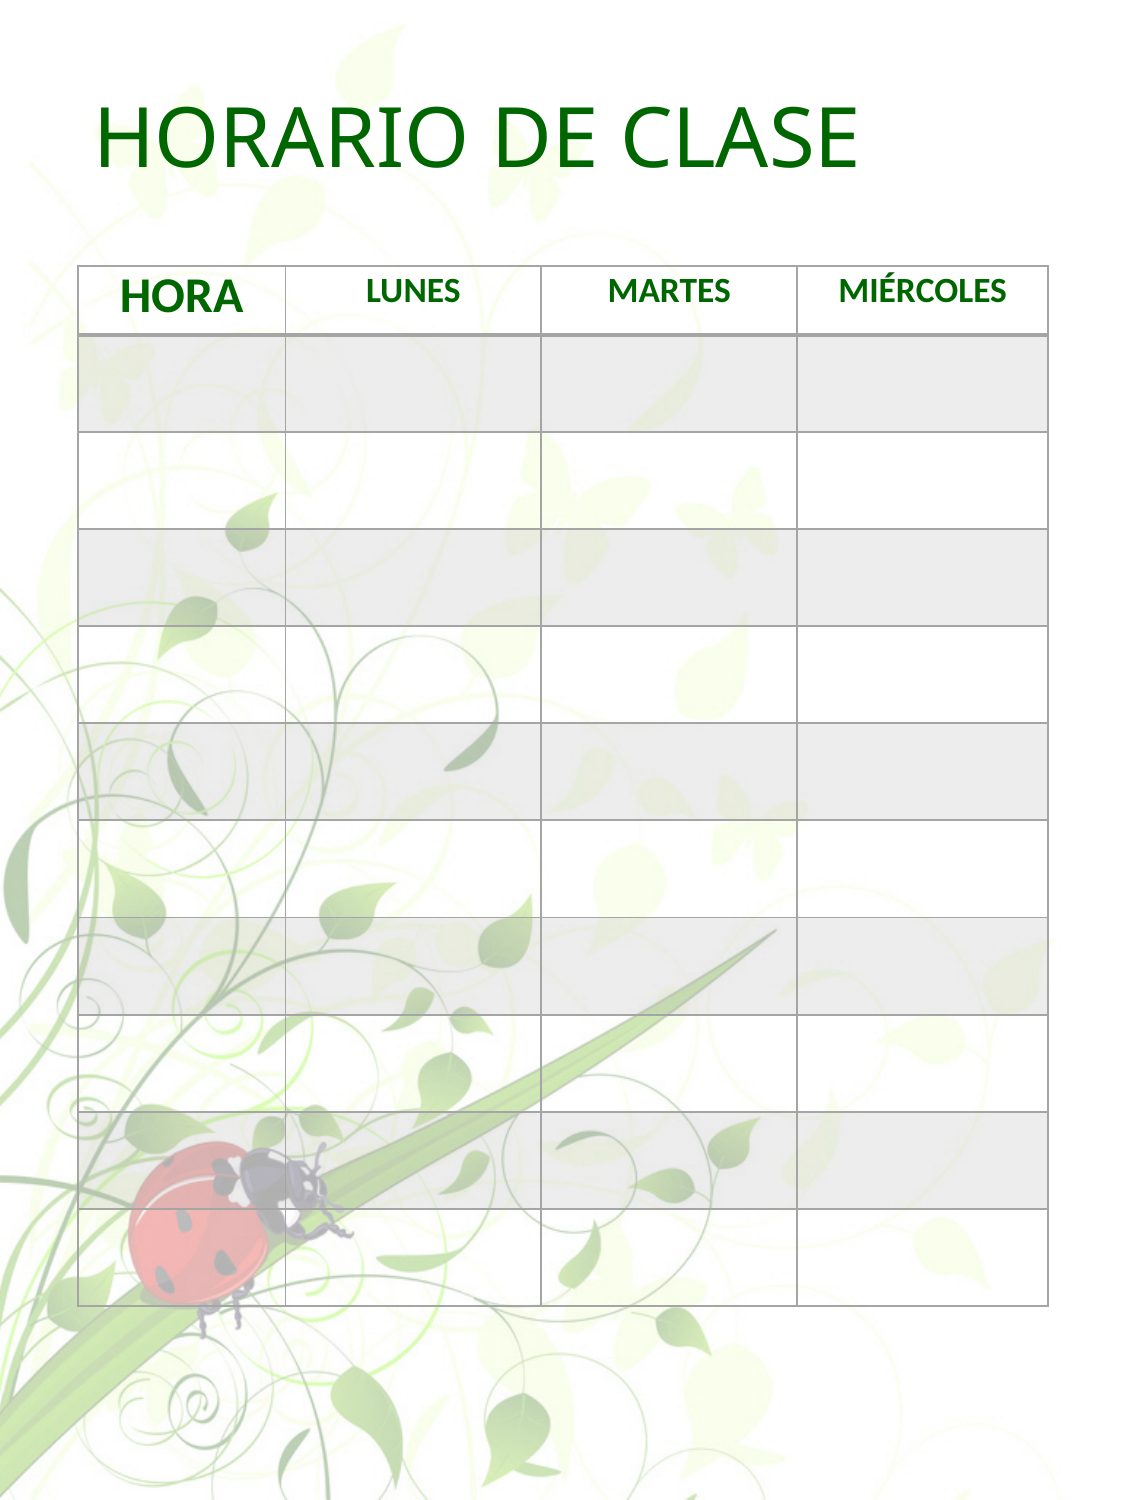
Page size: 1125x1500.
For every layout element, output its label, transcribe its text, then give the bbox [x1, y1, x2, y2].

table_cell [286, 1113, 540, 1208]
table_cell [79, 1113, 285, 1208]
table_cell [542, 918, 796, 1014]
table_cell [798, 821, 1047, 917]
table_cell [286, 433, 540, 528]
title HORARIO DE CLASE [77, 40, 1049, 241]
table_cell [79, 1210, 285, 1305]
table_cell [79, 337, 285, 431]
table_header HORA [79, 267, 285, 333]
table_cell [542, 1016, 796, 1111]
table_cell [798, 1016, 1047, 1111]
table_cell [798, 724, 1047, 819]
table_cell [286, 627, 540, 722]
table_cell [79, 627, 285, 722]
table_cell [542, 337, 796, 431]
table_cell [542, 530, 796, 625]
table_cell [798, 1210, 1047, 1305]
table_cell [79, 724, 285, 819]
table_cell [798, 530, 1047, 625]
table_cell [79, 918, 285, 1014]
table_cell [286, 1016, 540, 1111]
table_cell [79, 821, 285, 917]
table_cell [798, 627, 1047, 722]
table_cell [79, 433, 285, 528]
table_cell [798, 337, 1047, 431]
table_cell [286, 724, 540, 819]
table_cell [542, 433, 796, 528]
table_cell [542, 1113, 796, 1208]
table_header LUNES [286, 267, 540, 333]
table_header MARTES [542, 267, 796, 333]
table_cell [542, 821, 796, 917]
picture [0, 0, 1125, 1500]
table_cell [542, 627, 796, 722]
table_cell [286, 337, 540, 431]
table_cell [79, 530, 285, 625]
table_cell [798, 1113, 1047, 1208]
table_cell [286, 821, 540, 917]
table_cell [542, 1210, 796, 1305]
table_cell [798, 918, 1047, 1014]
table_cell [798, 433, 1047, 528]
table_cell [286, 530, 540, 625]
table_cell [79, 1016, 285, 1111]
table_cell [286, 1210, 540, 1305]
table_header MIÉRCOLES [798, 267, 1047, 333]
table_cell [286, 918, 540, 1014]
table_cell [542, 724, 796, 819]
